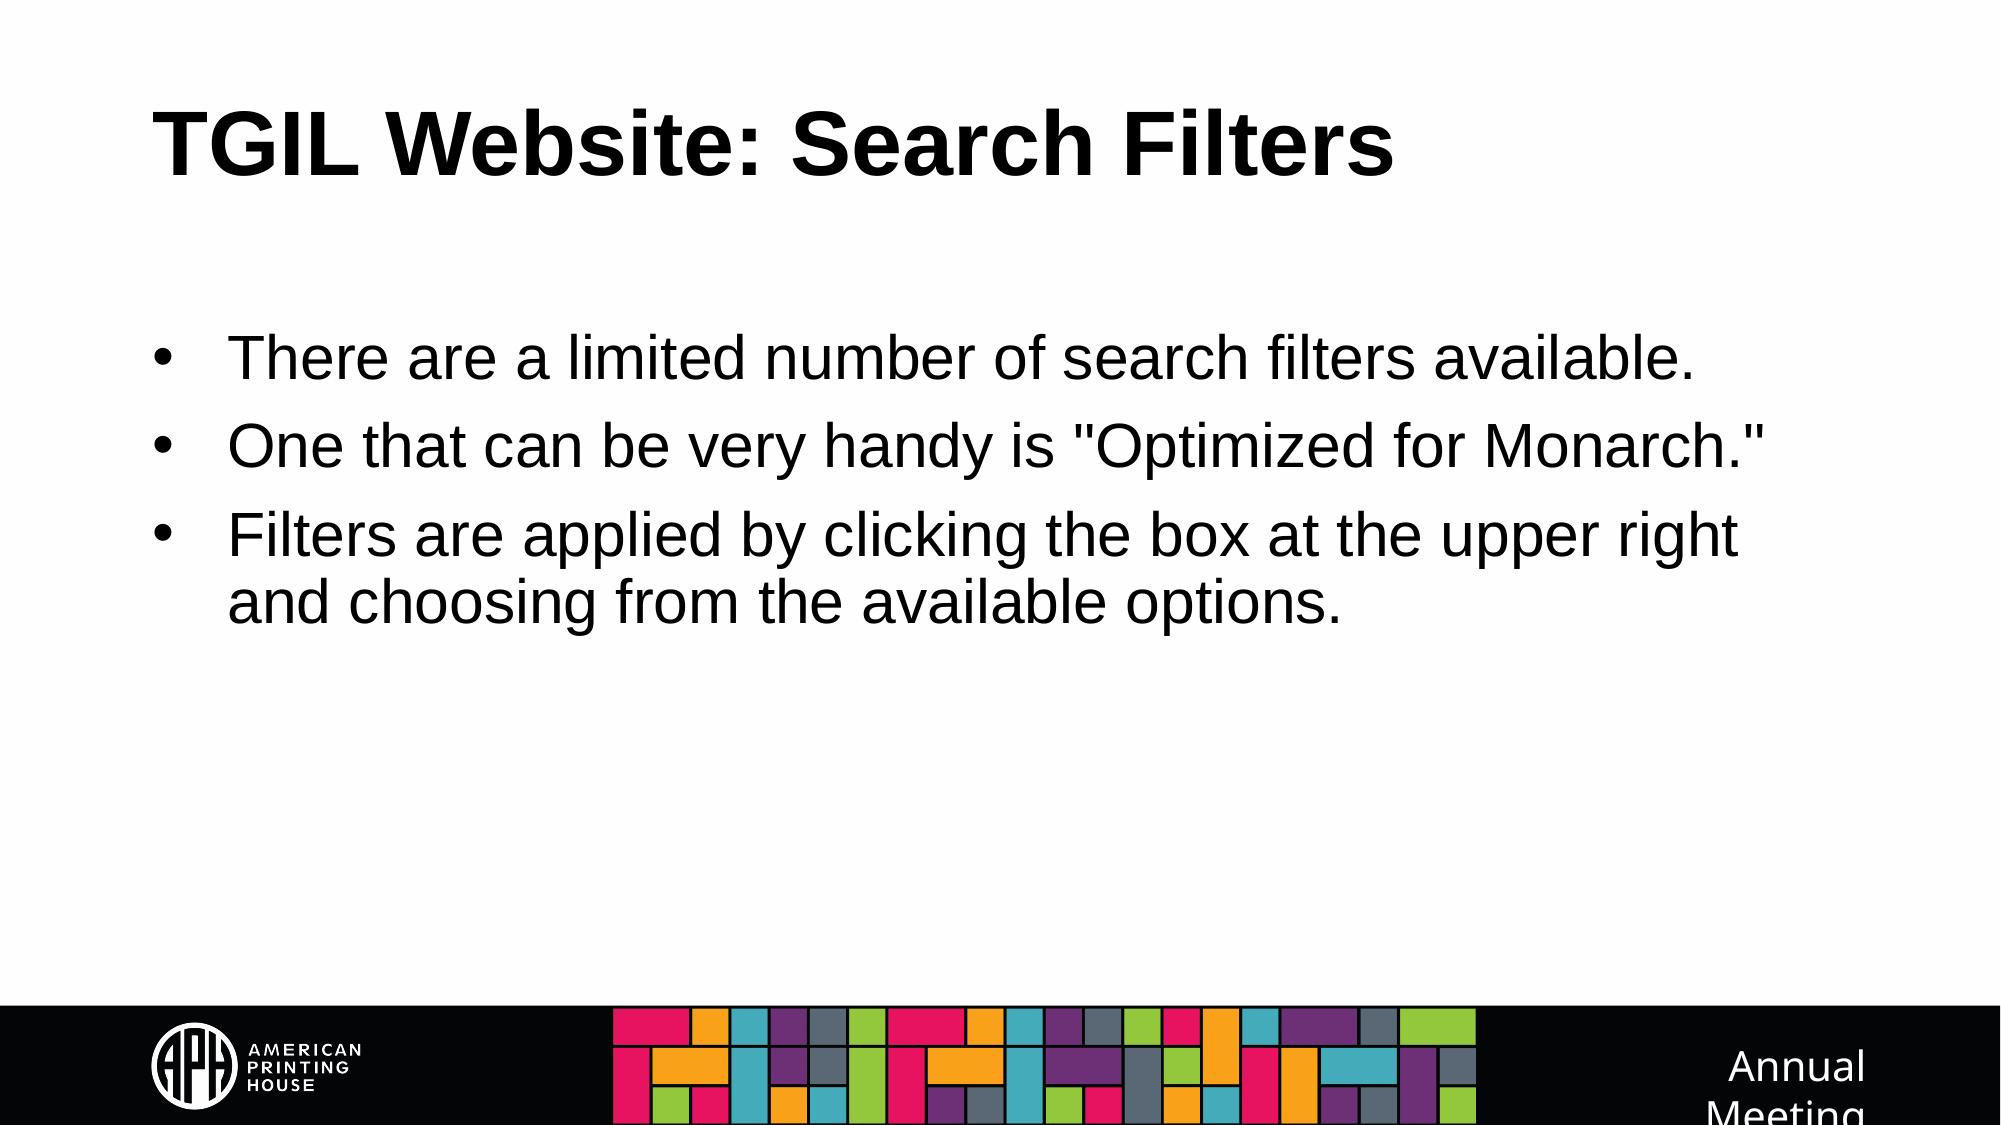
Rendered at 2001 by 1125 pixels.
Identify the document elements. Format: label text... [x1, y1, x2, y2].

picture [1727, 1107, 1734, 1125]
title TGIL Website: Search Filters [137, 59, 1863, 232]
picture [0, 0, 2001, 1125]
picture [1711, 1105, 1719, 1125]
picture [1771, 1111, 1783, 1118]
picture [1846, 1111, 1858, 1125]
picture [1821, 1111, 1833, 1125]
picture [1748, 1111, 1760, 1118]
list There are a limited number of search filters available. One that can be very handy is "Optimized for Monarch." Filters are applied by clicking the box at the upper right and choosing from the available options. [137, 317, 1863, 963]
